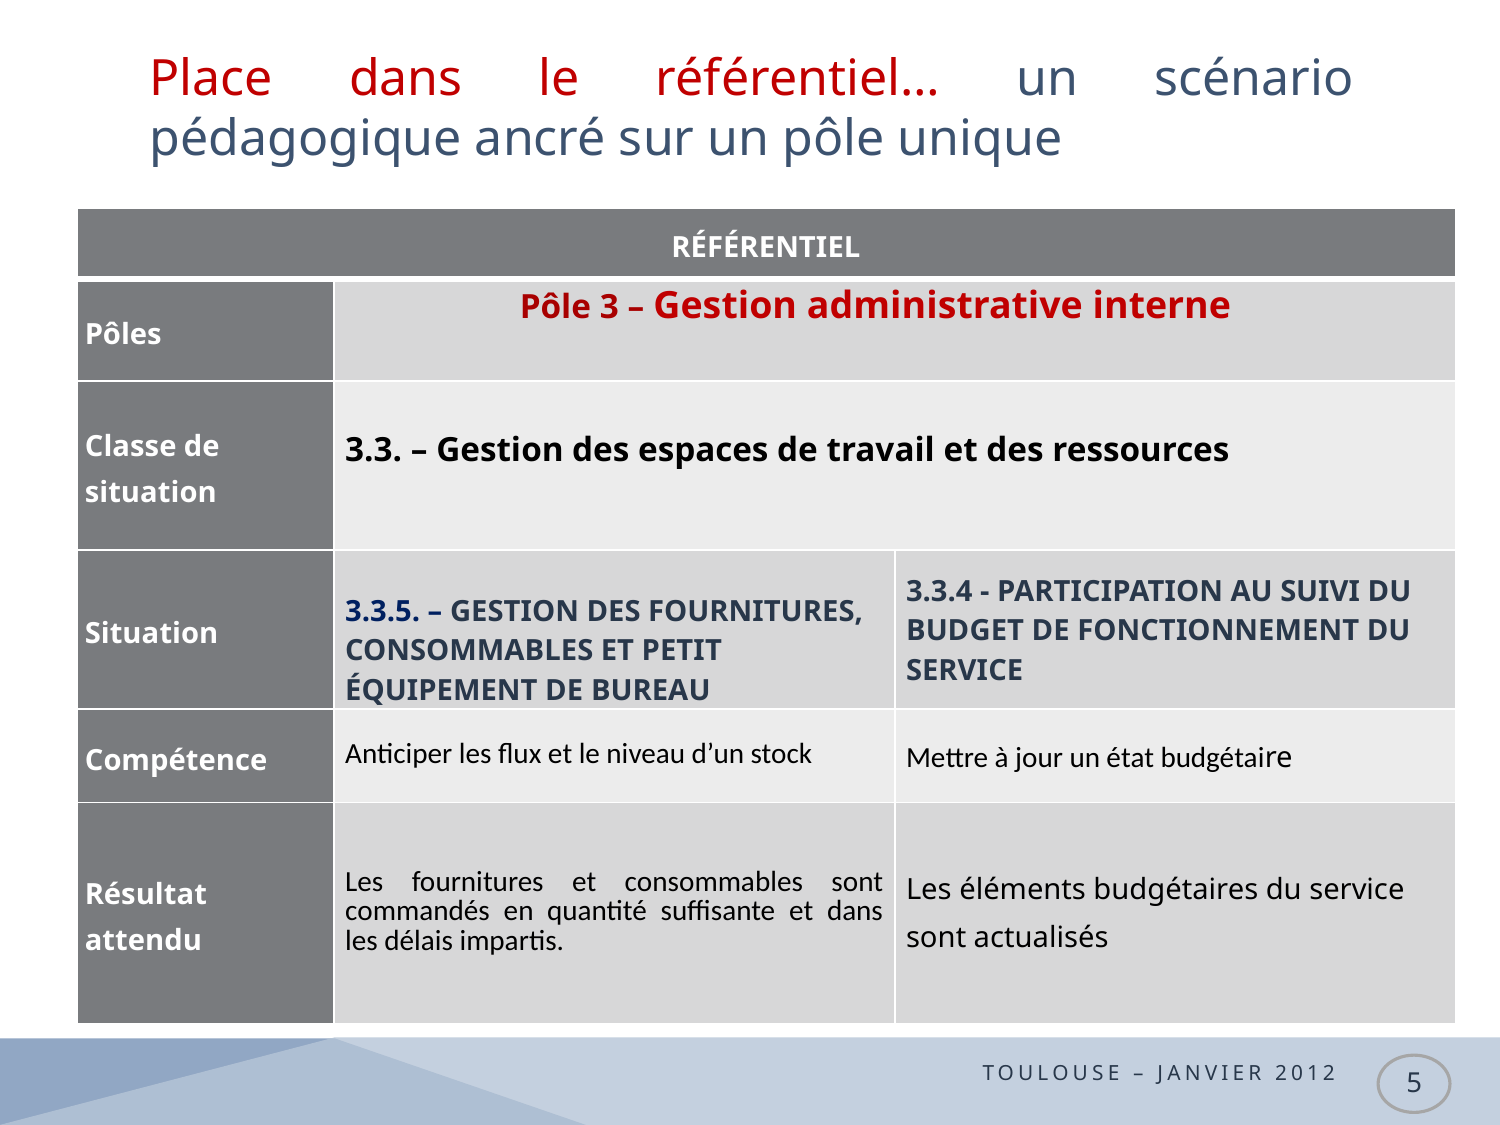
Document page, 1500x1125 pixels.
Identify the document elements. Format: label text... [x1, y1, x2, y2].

table_cell Anticiper les flux et le niveau d’un stock [335, 710, 894, 802]
slide_number 5 [1376, 1053, 1452, 1114]
table_header RÉFÉRENTIEL [78, 209, 1455, 276]
table_cell 3.3.5. – Gestion des fournitures, consommables et petit équipement de bureau [335, 551, 894, 708]
table_cell Compétence [78, 710, 333, 802]
table_cell Les éléments budgétaires du service sont actualisés [896, 803, 1455, 1023]
table_cell Situation [78, 551, 333, 708]
table_cell Classe de situation [78, 382, 333, 549]
table_cell 3.3. – Gestion des espaces de travail et des ressources [335, 382, 1455, 549]
table_cell Les fournitures et consommables sont commandés en quantité suffisante et dans les délais impartis. [335, 803, 894, 1023]
table_cell Pôles [78, 282, 333, 380]
footer TOULOUSE – JANVIER 2012 [575, 1050, 1350, 1096]
table_cell Mettre à jour un état budgétaire [896, 710, 1455, 802]
table_cell Pôle 3 – Gestion administrative interne [335, 282, 1455, 380]
table_cell 3.3.4 - Participation au suivi du budget de fonctionnement du service [896, 551, 1455, 708]
table_cell Résultat attendu [78, 803, 333, 1023]
title Place dans le référentiel… un scénario pédagogique ancré sur un pôle unique [134, 59, 1369, 151]
